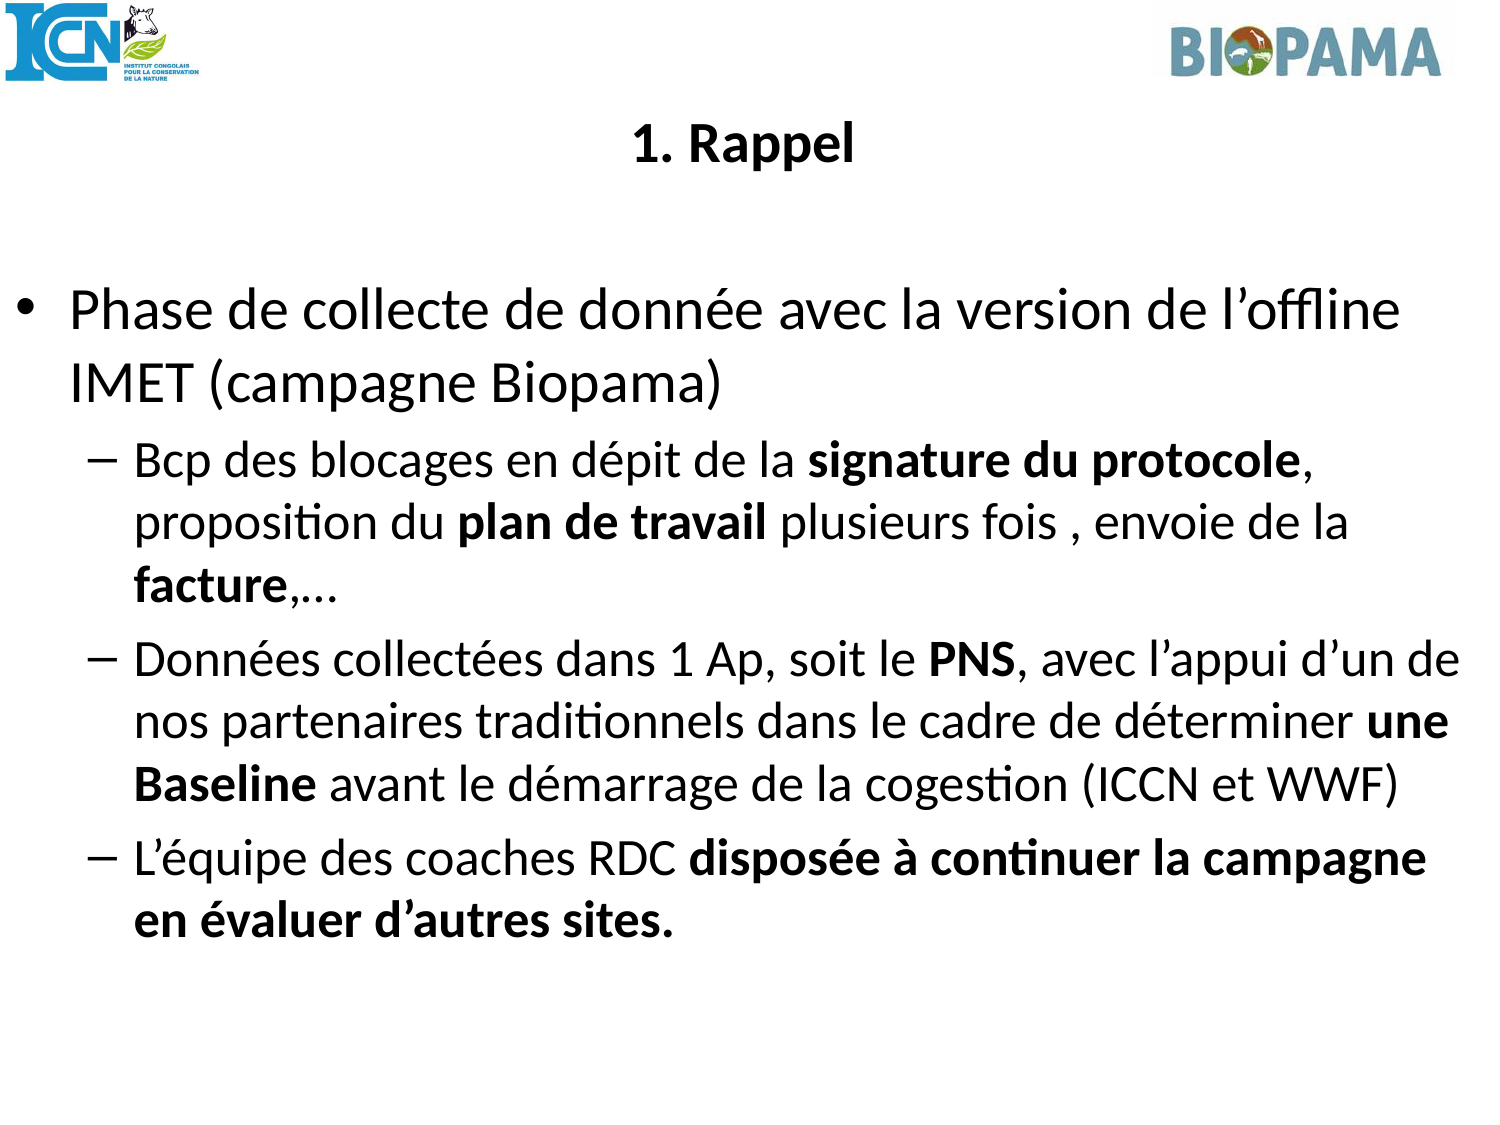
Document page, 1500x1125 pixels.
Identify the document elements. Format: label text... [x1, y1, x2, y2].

list Phase de collecte de donnée avec la version de l’offline IMET (campagne Biopama) Bcp des blocages en dépit de la signature du protocole, proposition du plan de travail plusieurs fois , envoie de la facture,… Données collectées dans 1 Ap, soit le PNS, avec l’appui d’un de nos partenaires traditionnels dans le cadre de déterminer une Baseline avant le démarrage de la cogestion (ICCN et WWF) L’équipe des coaches RDC disposée à continuer la campagne en évaluer d’autres sites. [0, 262, 1500, 1005]
picture [0, 0, 202, 85]
title 1. Rappel [0, 45, 1500, 233]
picture [1151, 0, 1455, 77]
